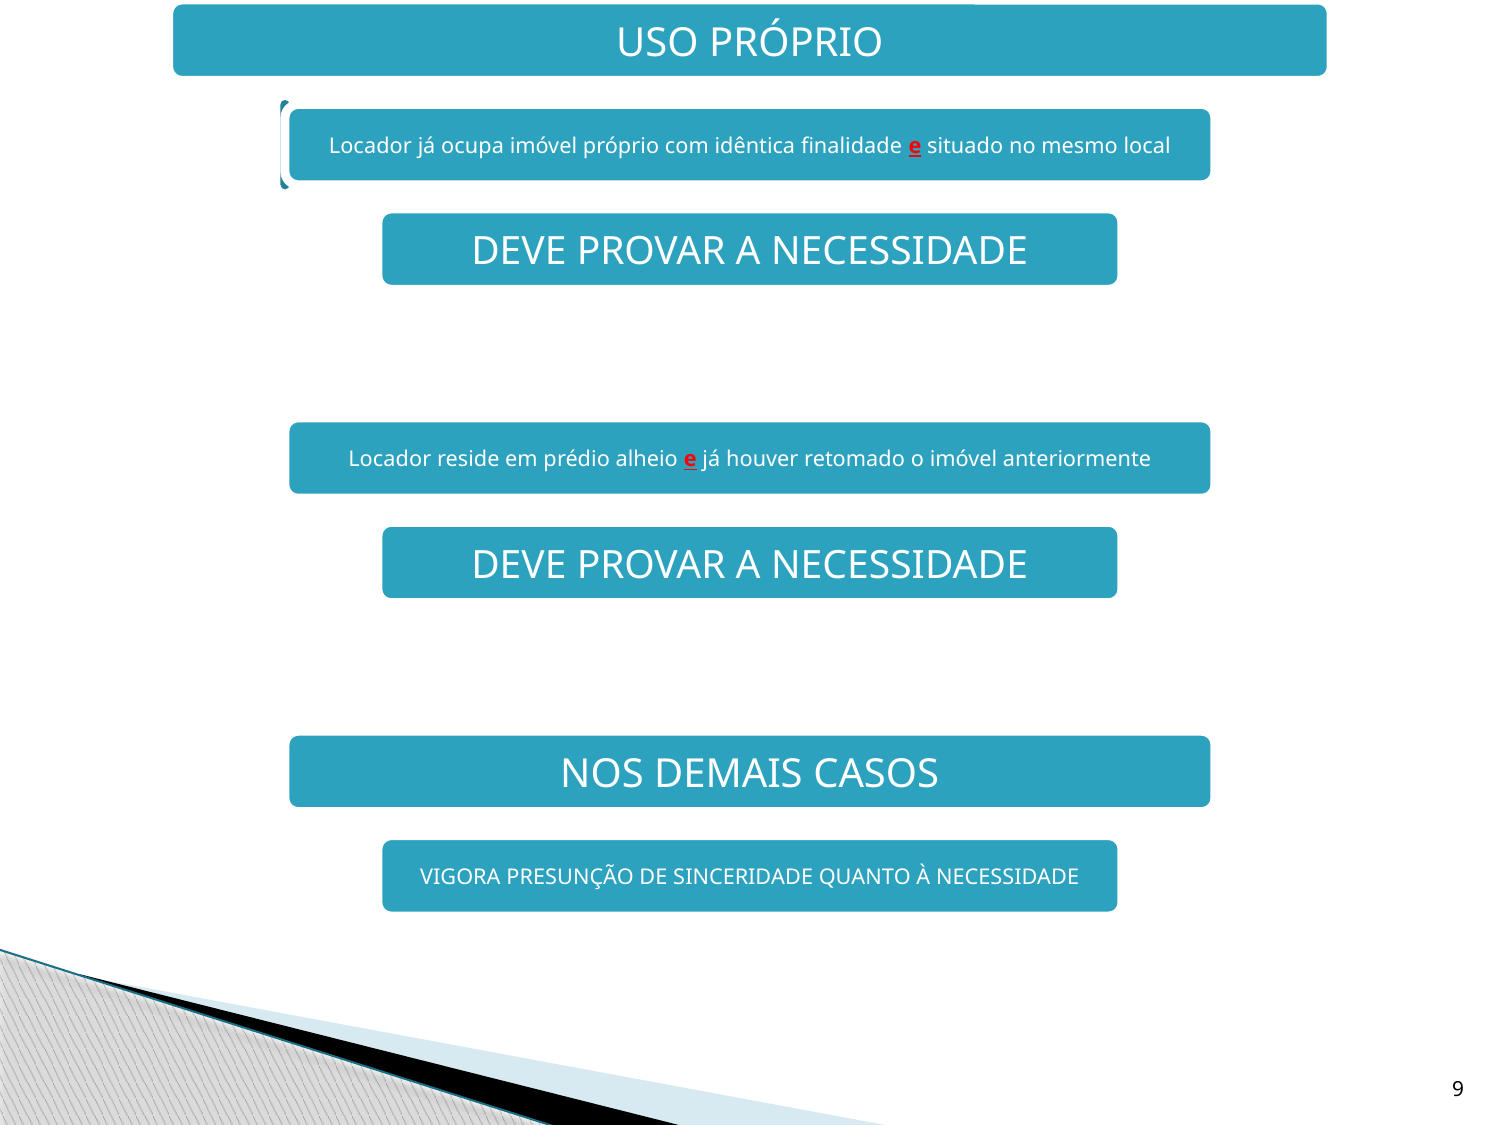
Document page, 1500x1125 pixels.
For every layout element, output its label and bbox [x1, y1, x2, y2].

list [23, 0, 1477, 1125]
